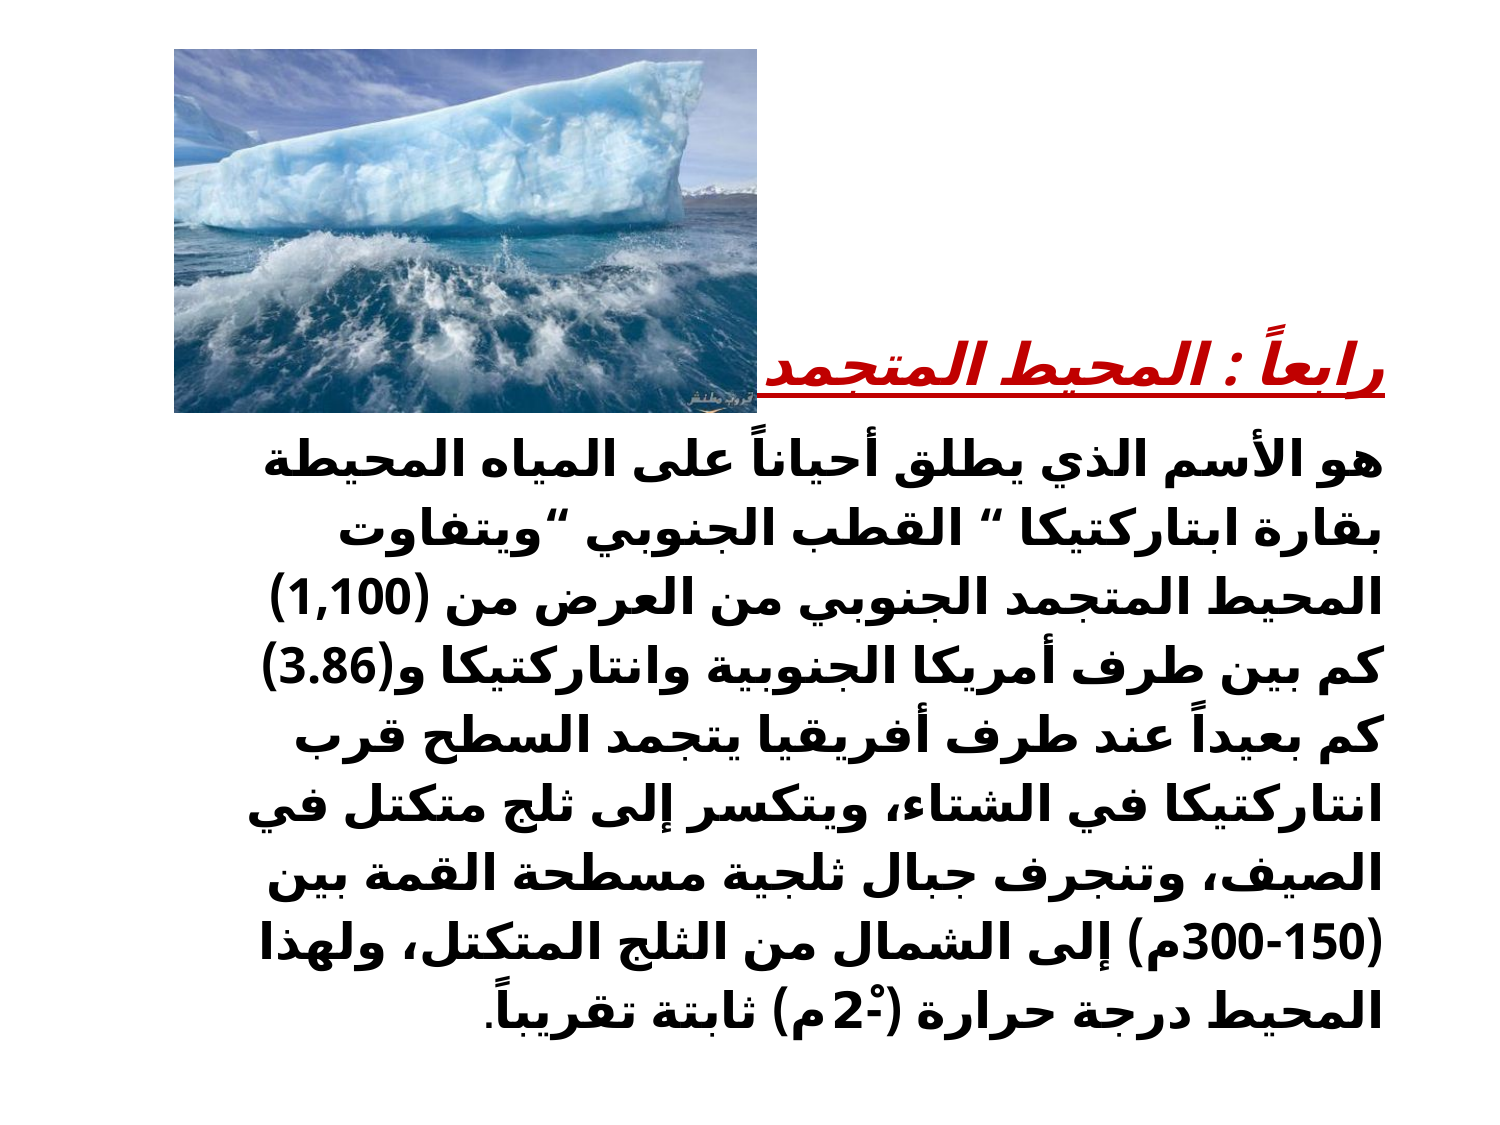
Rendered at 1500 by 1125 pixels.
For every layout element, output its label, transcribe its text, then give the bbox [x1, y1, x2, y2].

picture [271, 406, 303, 413]
text_box رابعاً : المحيط المتجمد الجنوبي: هو الأسم الذي يطلق أحياناً على المياه المحيطة بقارة ابتاركتيكا “ القطب الجنوبي “ويتفاوت المحيط المتجمد الجنوبي من العرض من (1,100) كم بين طرف أمريكا الجنوبية وانتاركتيكا و(3.86) كم بعيداً عند طرف أفريقيا يتجمد السطح قرب انتاركتيكا في الشتاء، ويتكسر إلى ثلج متكتل في الصيف، وتنجرف جبال ثلجية مسطحة القمة بين (150-300م) إلى الشمال من الثلج المتكتل، ولهذا المحيط درجة حرارة (-2ْم) ثابتة تقريباً. [199, 309, 1400, 1047]
picture [174, 49, 757, 413]
